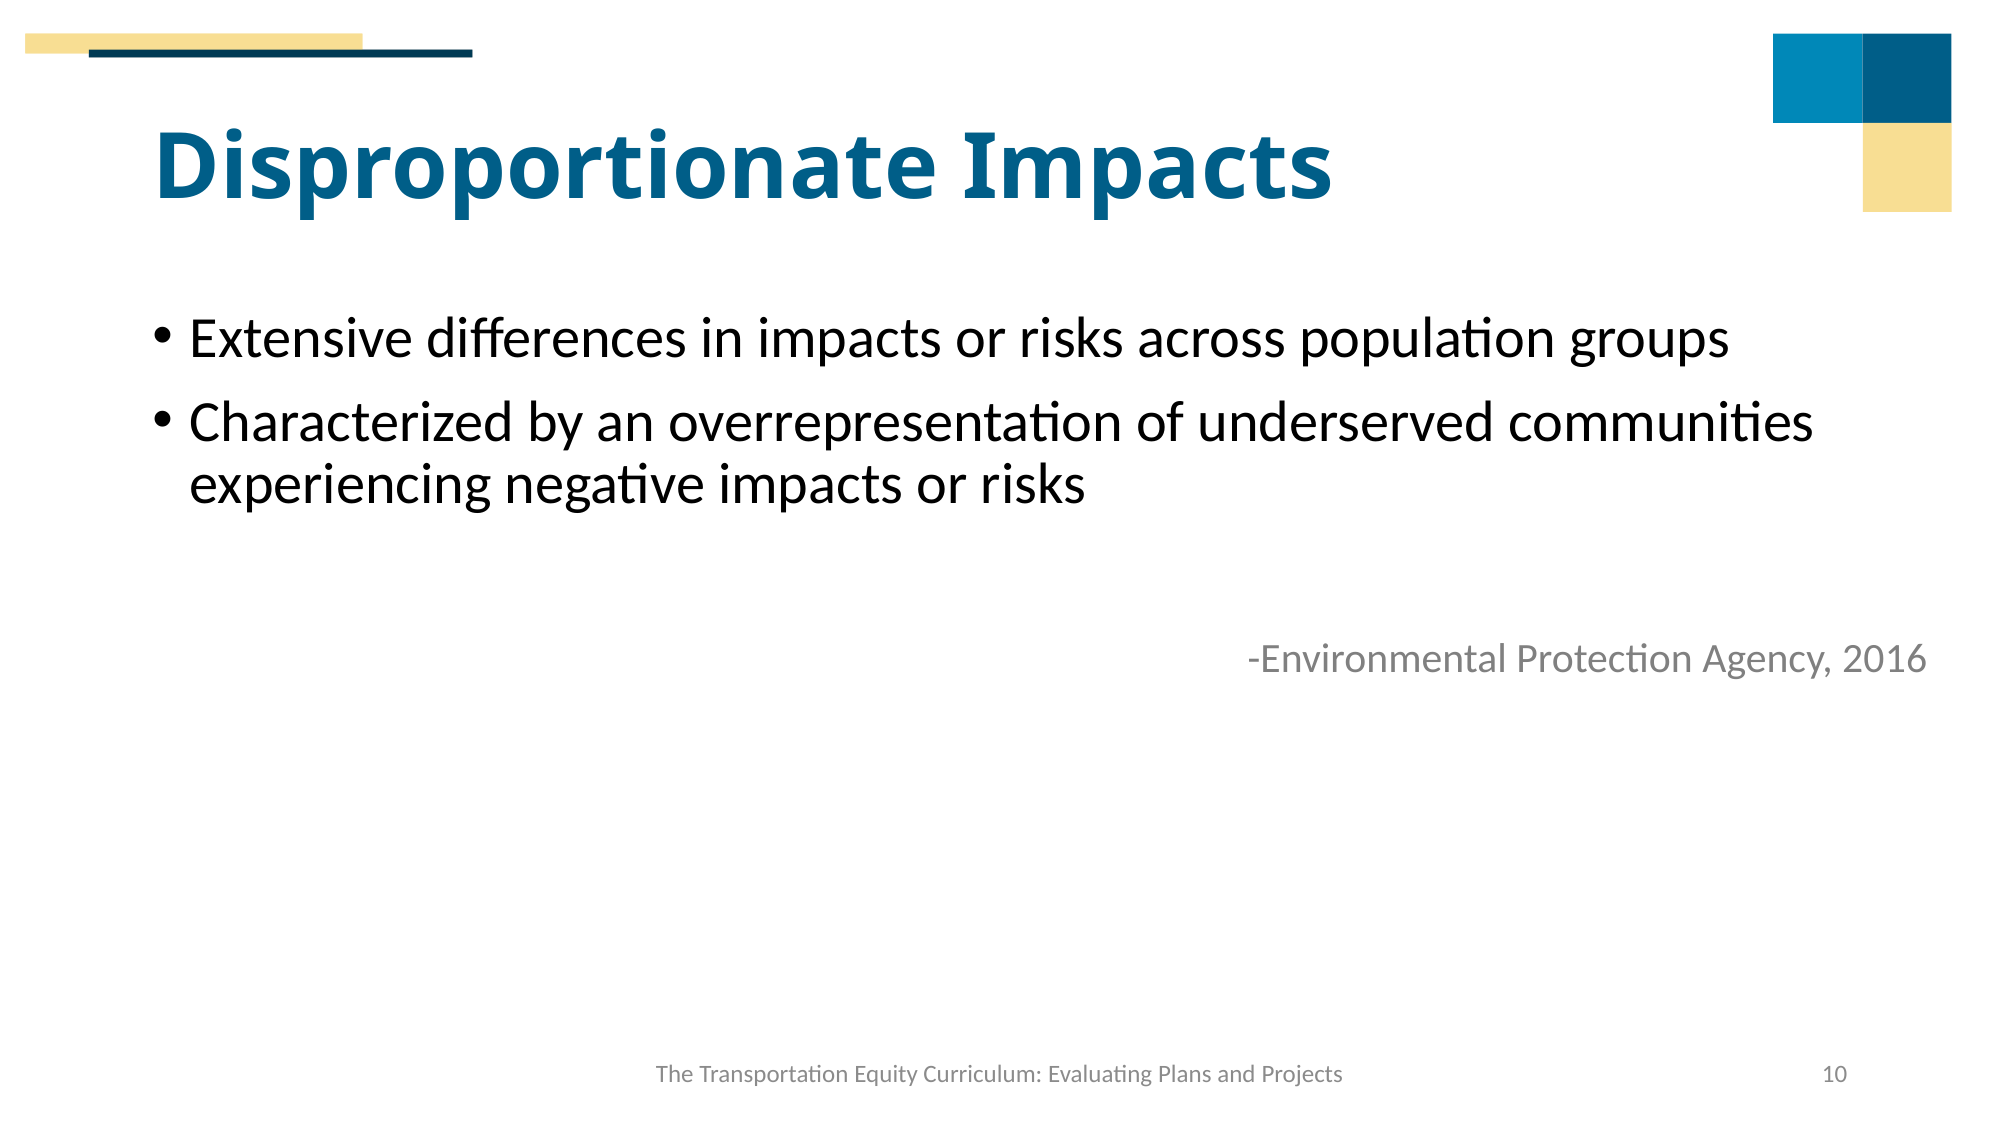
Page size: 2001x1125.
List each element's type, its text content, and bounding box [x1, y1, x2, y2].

slide_number 10 [1412, 1042, 1863, 1103]
footer The Transportation Equity Curriculum: Evaluating Plans and Projects [638, 1042, 1362, 1103]
text_box -Environmental Protection Agency, 2016 [1232, 623, 1943, 689]
title Disproportionate Impacts [137, 59, 1863, 278]
list Extensive differences in impacts or risks across population groups Characterized by an overrepresentation of underserved communities experiencing negative impacts or risks [137, 299, 1863, 1014]
